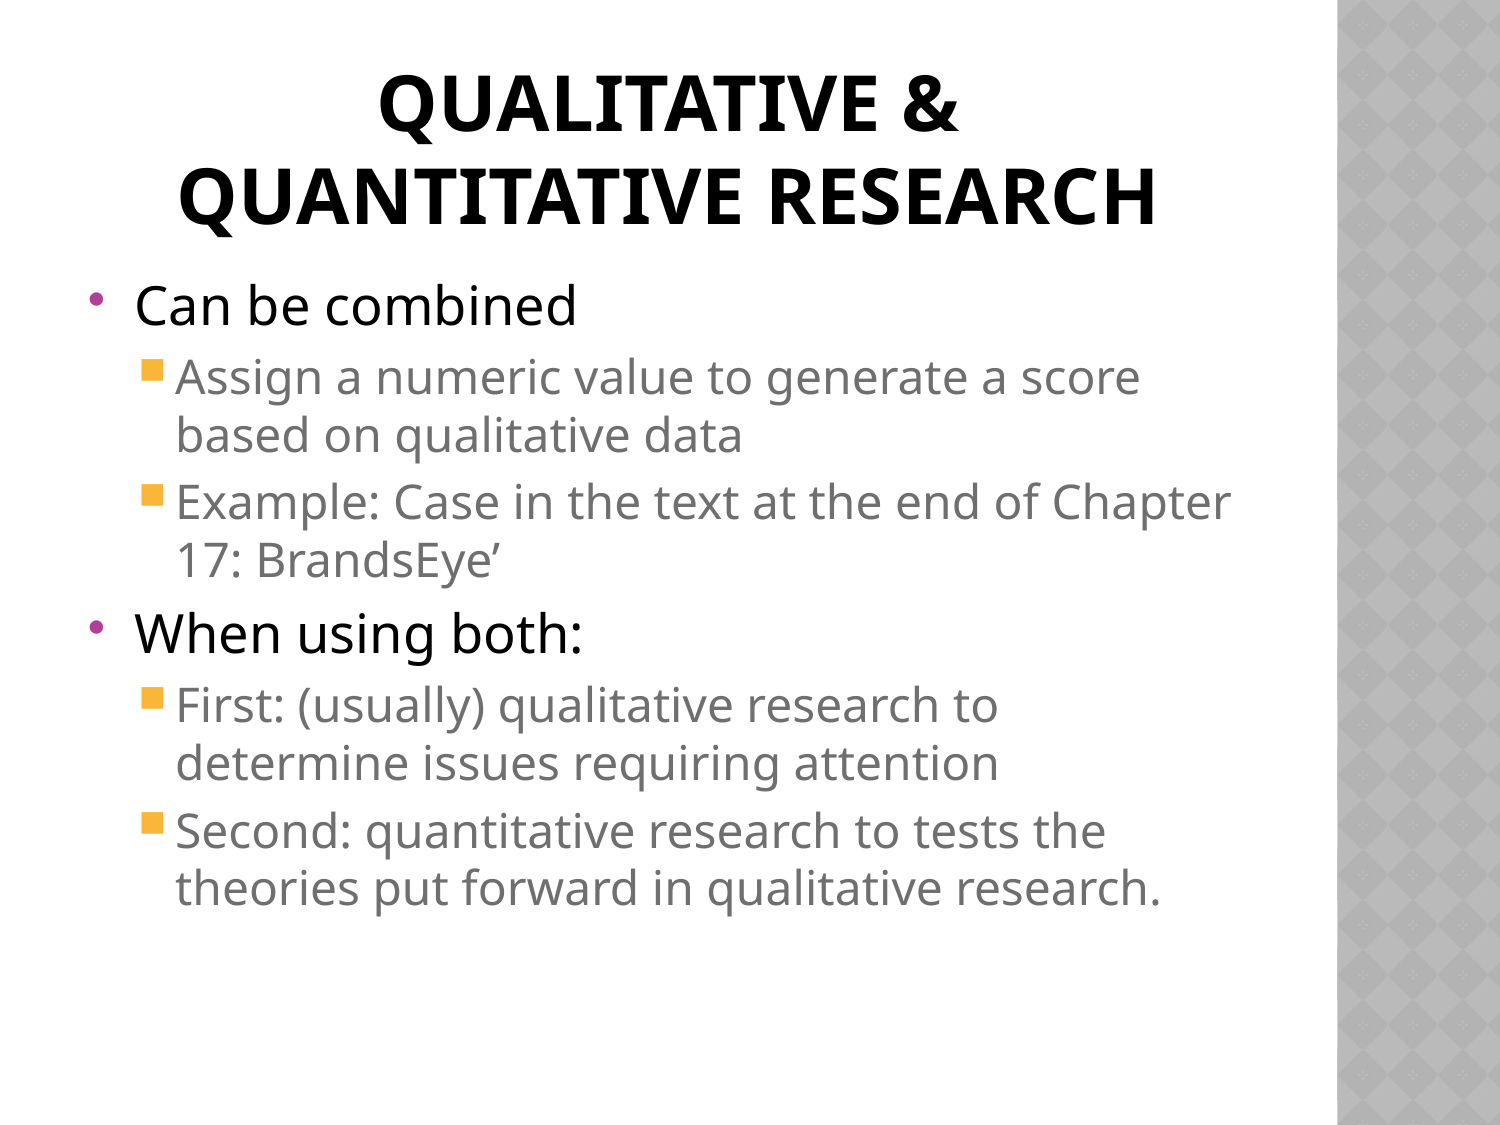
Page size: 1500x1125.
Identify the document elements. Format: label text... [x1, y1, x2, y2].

list Can be combined Assign a numeric value to generate a score based on qualitative data Example: Case in the text at the end of Chapter 17: BrandsEye’ When using both: First: (usually) qualitative research to determine issues requiring attention Second: quantitative research to tests the theories put forward in qualitative research. [75, 264, 1263, 1059]
title Qualitative & Quantitative Research [75, 52, 1263, 240]
